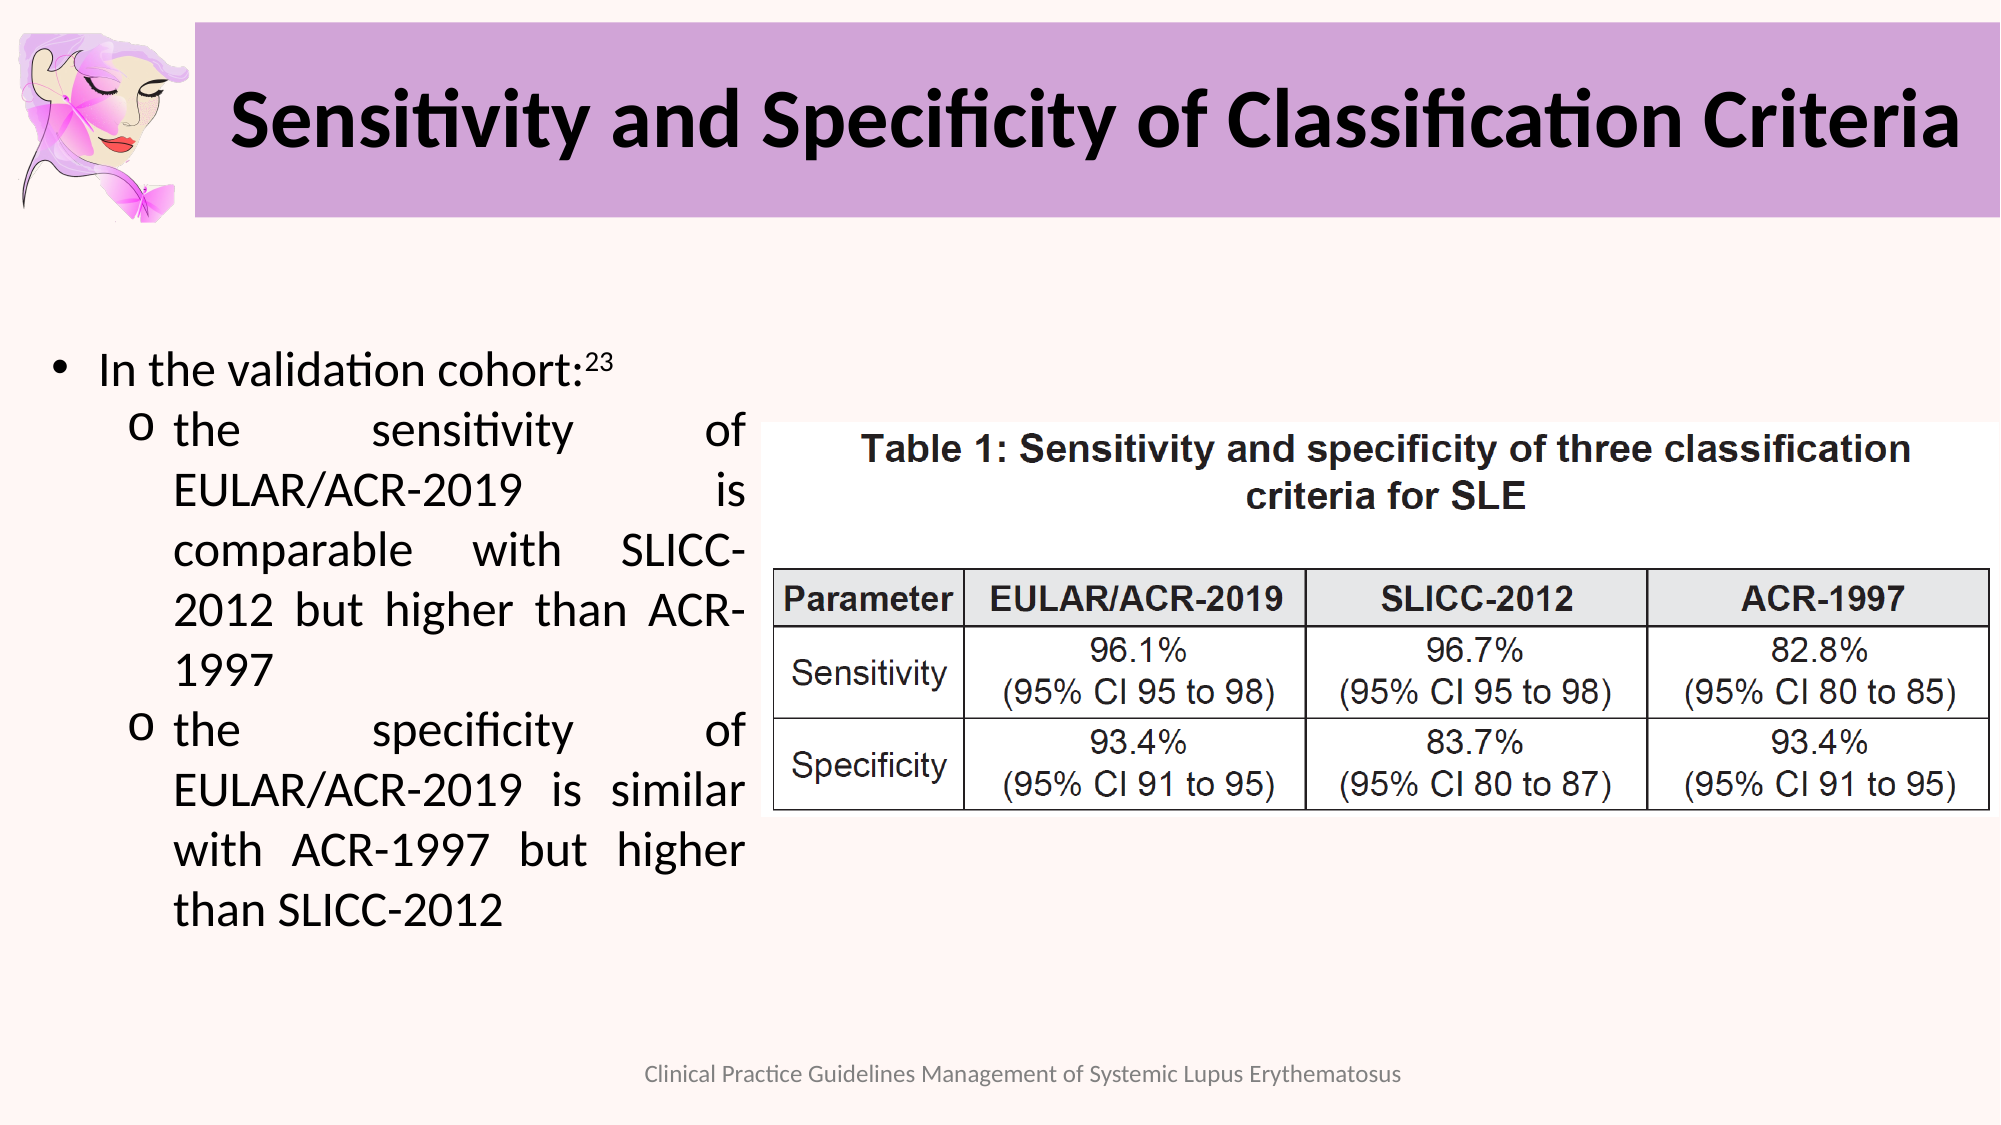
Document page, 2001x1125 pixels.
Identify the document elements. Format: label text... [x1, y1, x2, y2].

text_box In the validation cohort:23 the sensitivity of EULAR/ACR-2019 is comparable with SLICC-2012 but higher than ACR-1997 the specificity of EULAR/ACR-2019 is similar with ACR-1997 but higher than SLICC-2012 [36, 329, 762, 945]
picture [761, 422, 1999, 817]
title Sensitivity and Specificity of Classification Criteria [195, 22, 2000, 218]
picture [0, 10, 210, 248]
